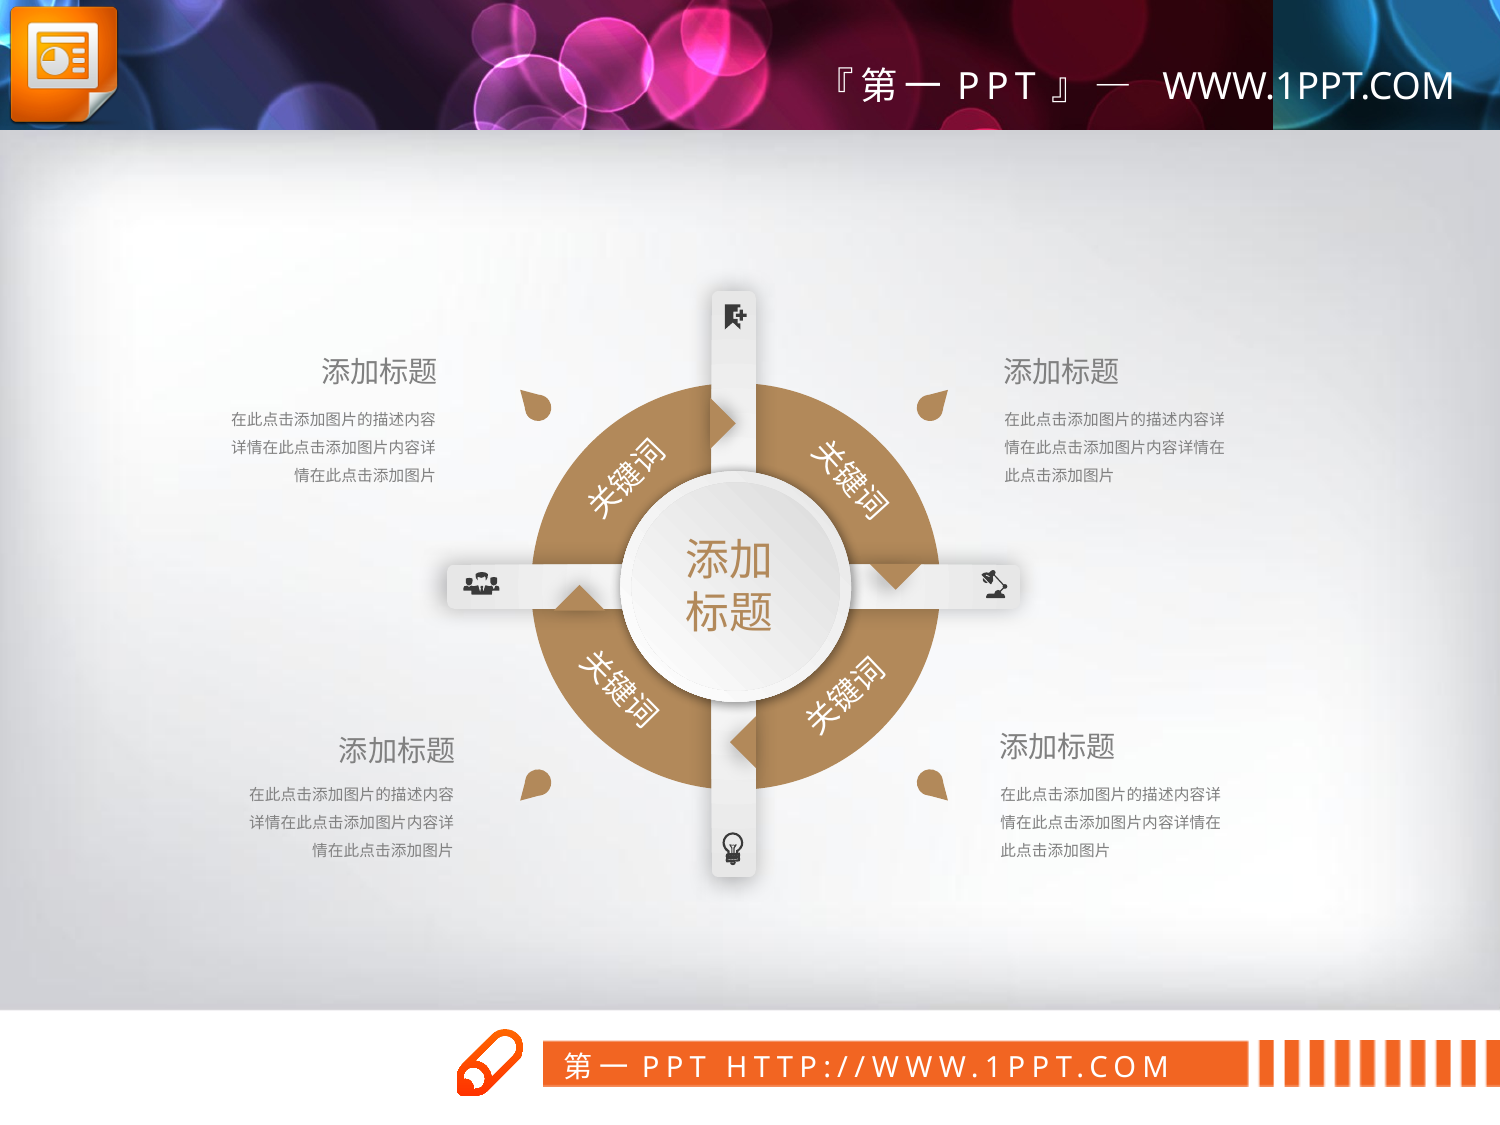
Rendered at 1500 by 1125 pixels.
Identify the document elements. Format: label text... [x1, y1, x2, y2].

text_box 添加标题 [305, 345, 441, 396]
text_box 添加标题 [323, 724, 441, 775]
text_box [446, 290, 1021, 878]
text_box 添加标题 [1024, 720, 1132, 771]
picture [543, 1040, 1500, 1087]
text_box 在此点击添加图片的描述内容详情在此点击添加图片内容详情在此点击添加图片 [224, 768, 441, 868]
picture [0, 0, 1500, 1012]
text_box 在此点击添加图片的描述内容详情在此点击添加图片内容详情在此点击添加图片 [1024, 768, 1243, 868]
text_box 添加标题 [1024, 345, 1135, 396]
text_box 在此点击添加图片的描述内容详情在此点击添加图片内容详情在此点击添加图片 [1024, 393, 1247, 493]
text_box 在此点击添加图片的描述内容详情在此点击添加图片内容详情在此点击添加图片 [206, 393, 441, 493]
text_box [620, 470, 852, 703]
